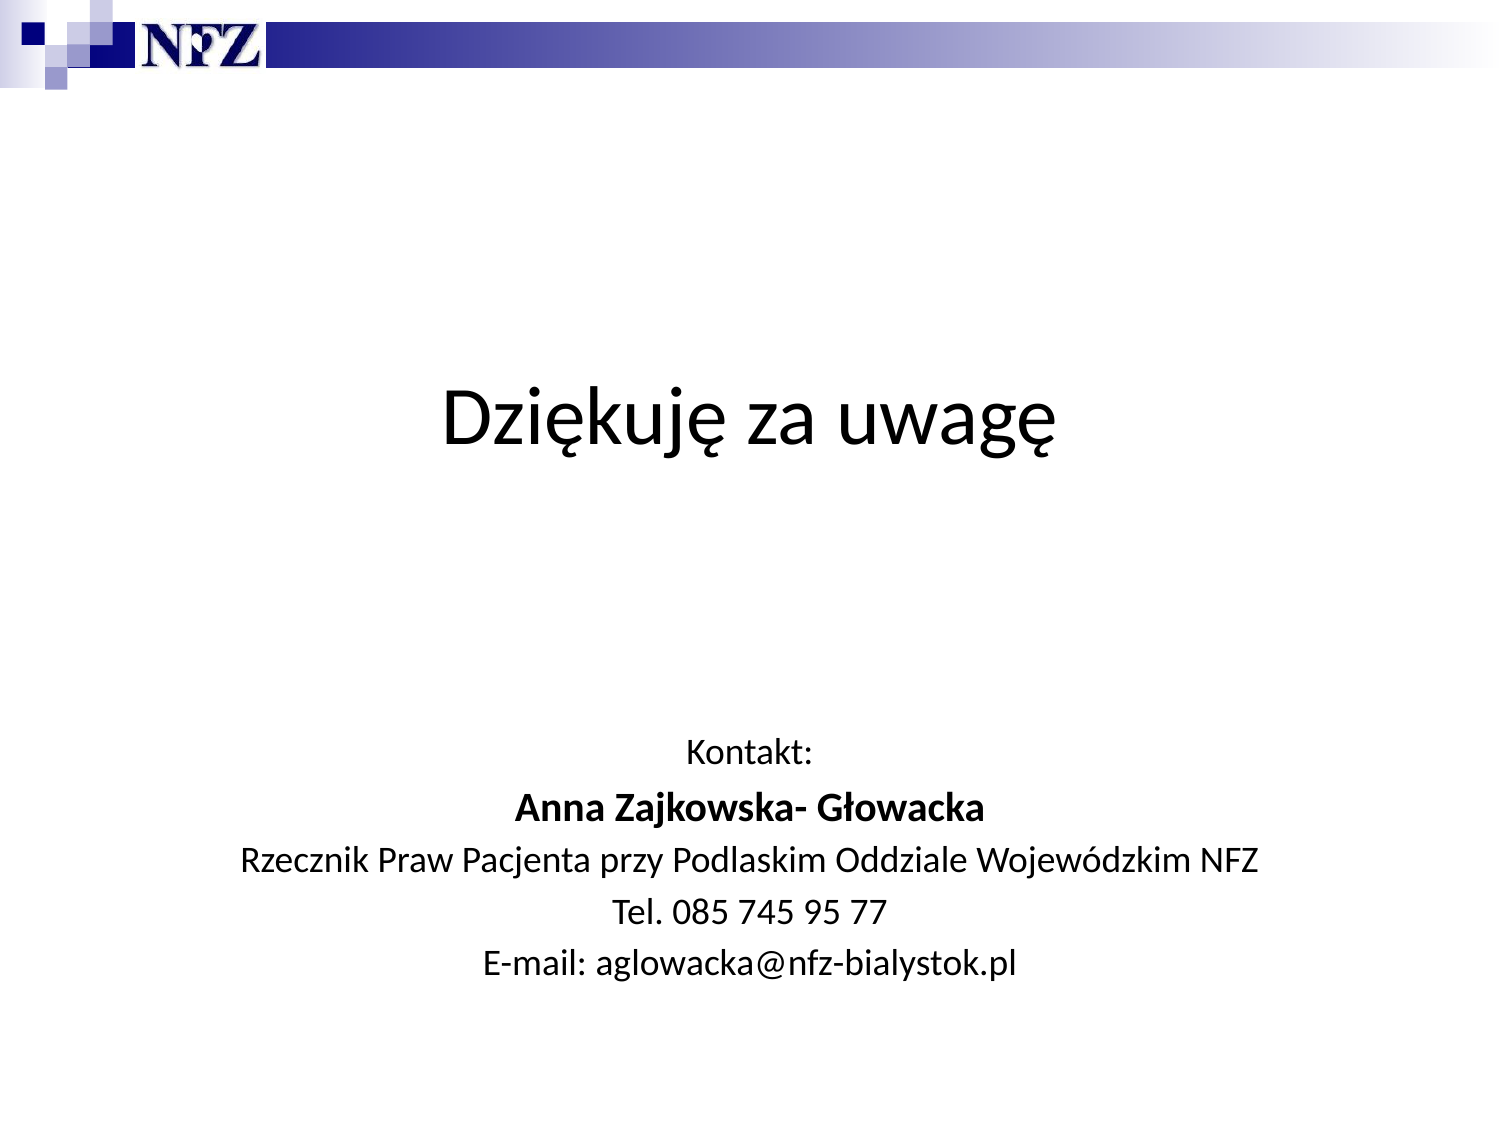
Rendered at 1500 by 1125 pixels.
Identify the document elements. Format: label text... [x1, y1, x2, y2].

picture [135, 18, 266, 74]
text_box Dziękuję za uwagę Kontakt: Anna Zajkowska- Głowacka Rzecznik Praw Pacjenta przy Podlaskim Oddziale Wojewódzkim NFZ Tel. 085 745 95 77 E-mail: aglowacka@nfz-bialystok.pl [74, 237, 1425, 1103]
